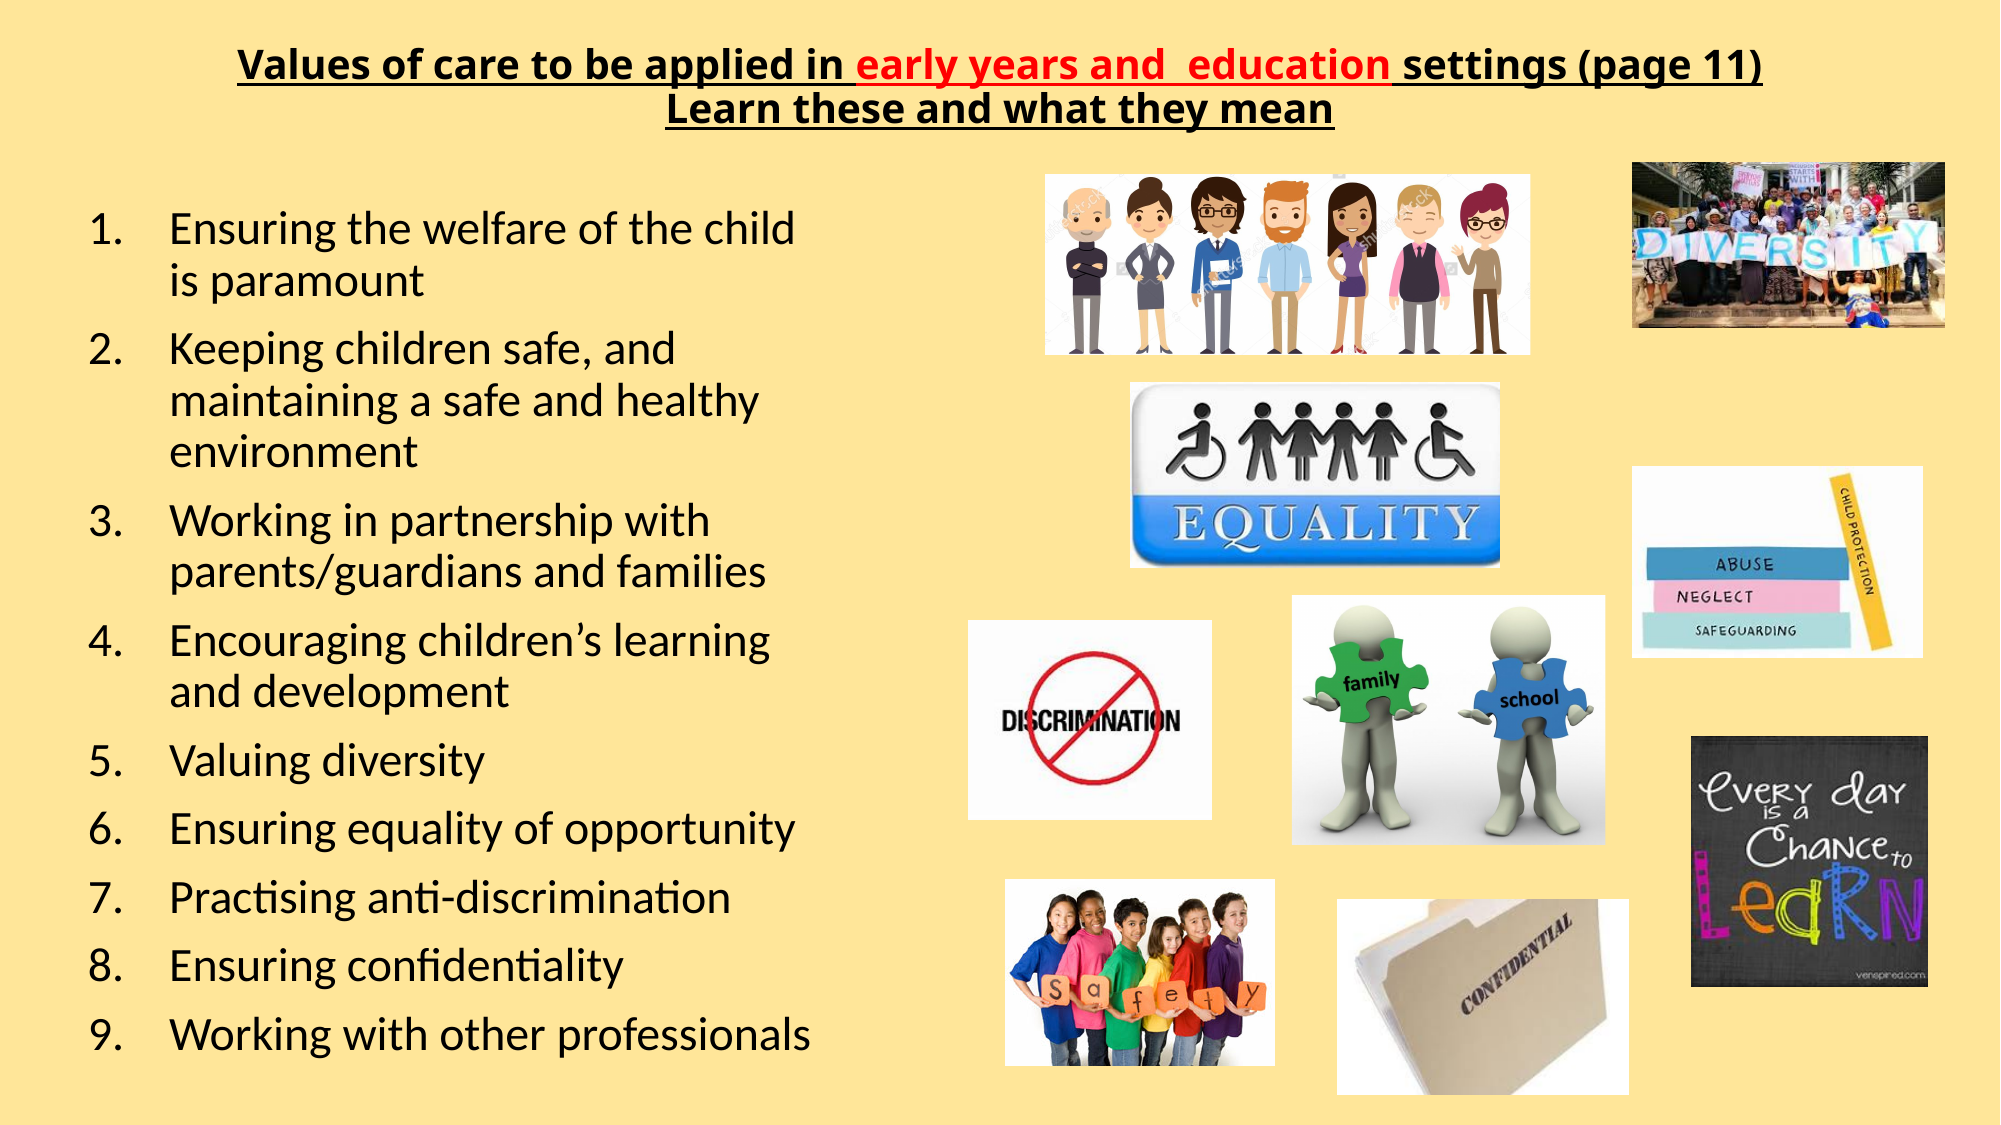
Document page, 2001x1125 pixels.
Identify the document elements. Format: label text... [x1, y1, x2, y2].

picture [1005, 879, 1275, 1066]
picture [968, 620, 1212, 820]
picture [1337, 899, 1629, 1095]
title Values of care to be applied in early years and education settings (page 11) Learn these and what they mean [137, 22, 1863, 155]
list Ensuring the welfare of the child is paramount Keeping children safe, and maintaining a safe and healthy environment Working in partnership with parents/guardians and families Encouraging children’s learning and development Valuing diversity Ensuring equality of opportunity Practising anti-discrimination Ensuring confidentiality Working with other professionals [72, 195, 833, 1079]
picture [1691, 736, 1928, 987]
picture [1632, 466, 1923, 658]
picture [1291, 595, 1606, 845]
picture [1632, 162, 1945, 328]
picture [1130, 382, 1500, 568]
picture [1045, 174, 1531, 355]
